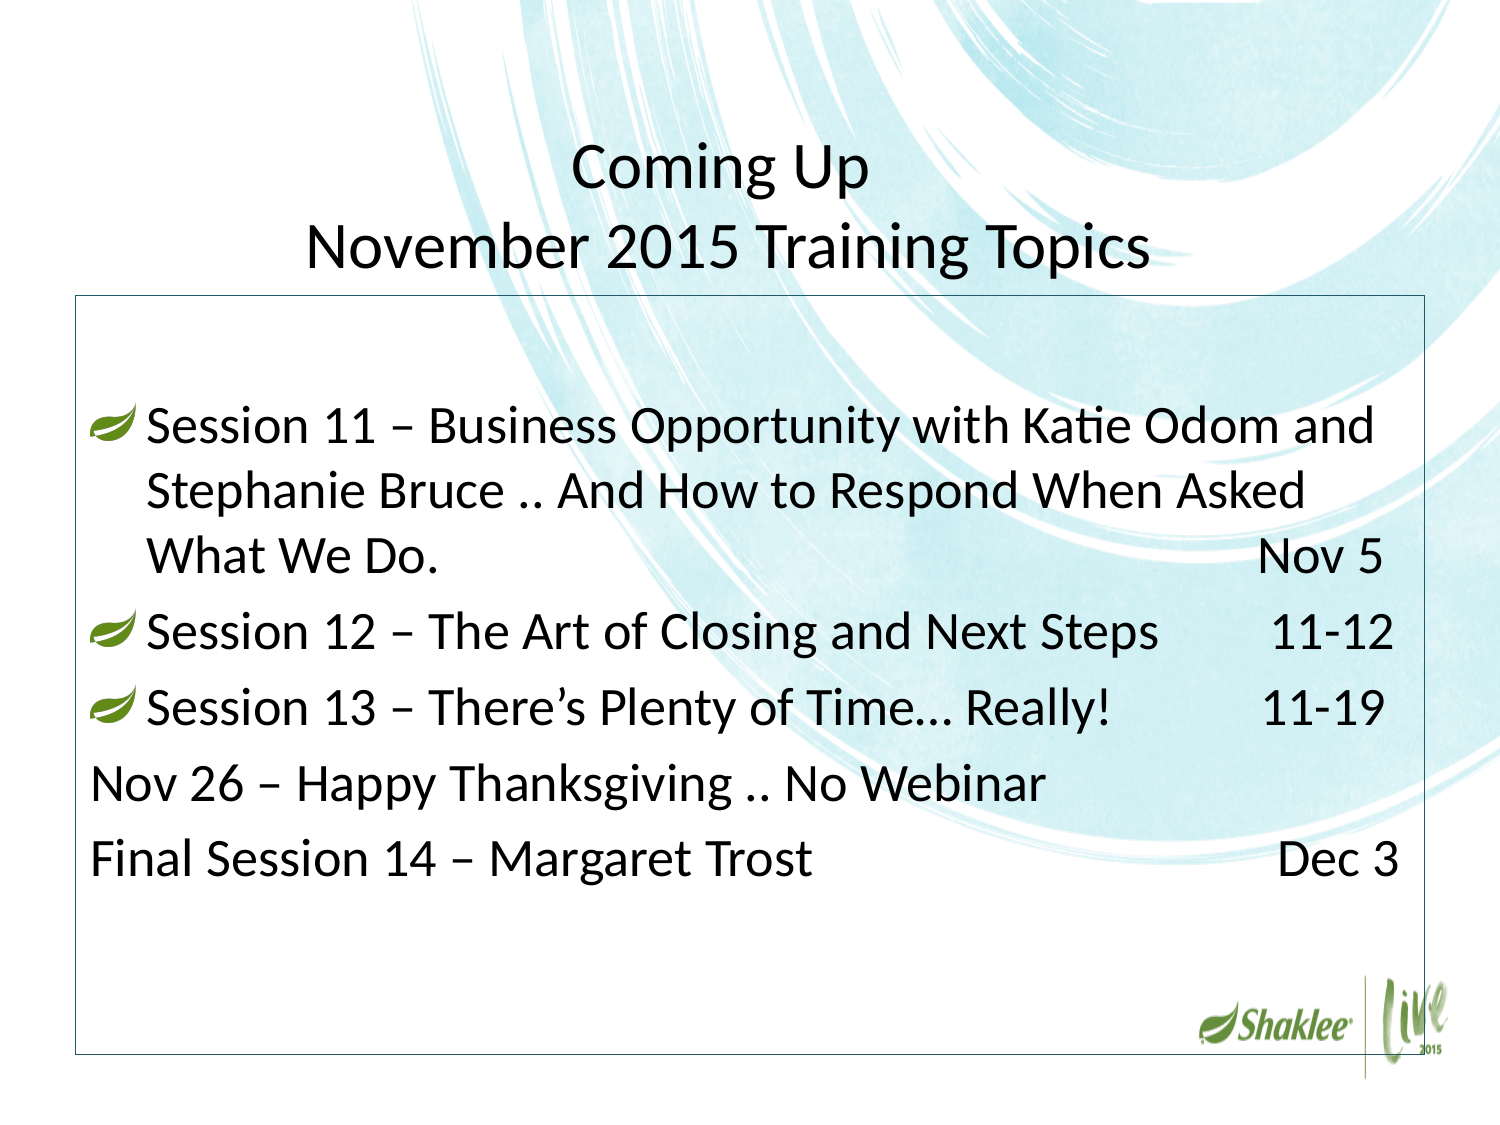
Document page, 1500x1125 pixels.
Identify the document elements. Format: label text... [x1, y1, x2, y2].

title Coming Up November 2015 Training Topics [75, 108, 1383, 296]
list Session 11 – Business Opportunity with Katie Odom and Stephanie Bruce .. And How to Respond When Asked What We Do. Nov 5 Session 12 – The Art of Closing and Next Steps 11-12 Session 13 – There’s Plenty of Time… Really! 11-19 Nov 26 – Happy Thanksgiving .. No Webinar Final Session 14 – Margaret Trost Dec 3 [75, 295, 1425, 1055]
picture [0, 0, 1500, 1125]
